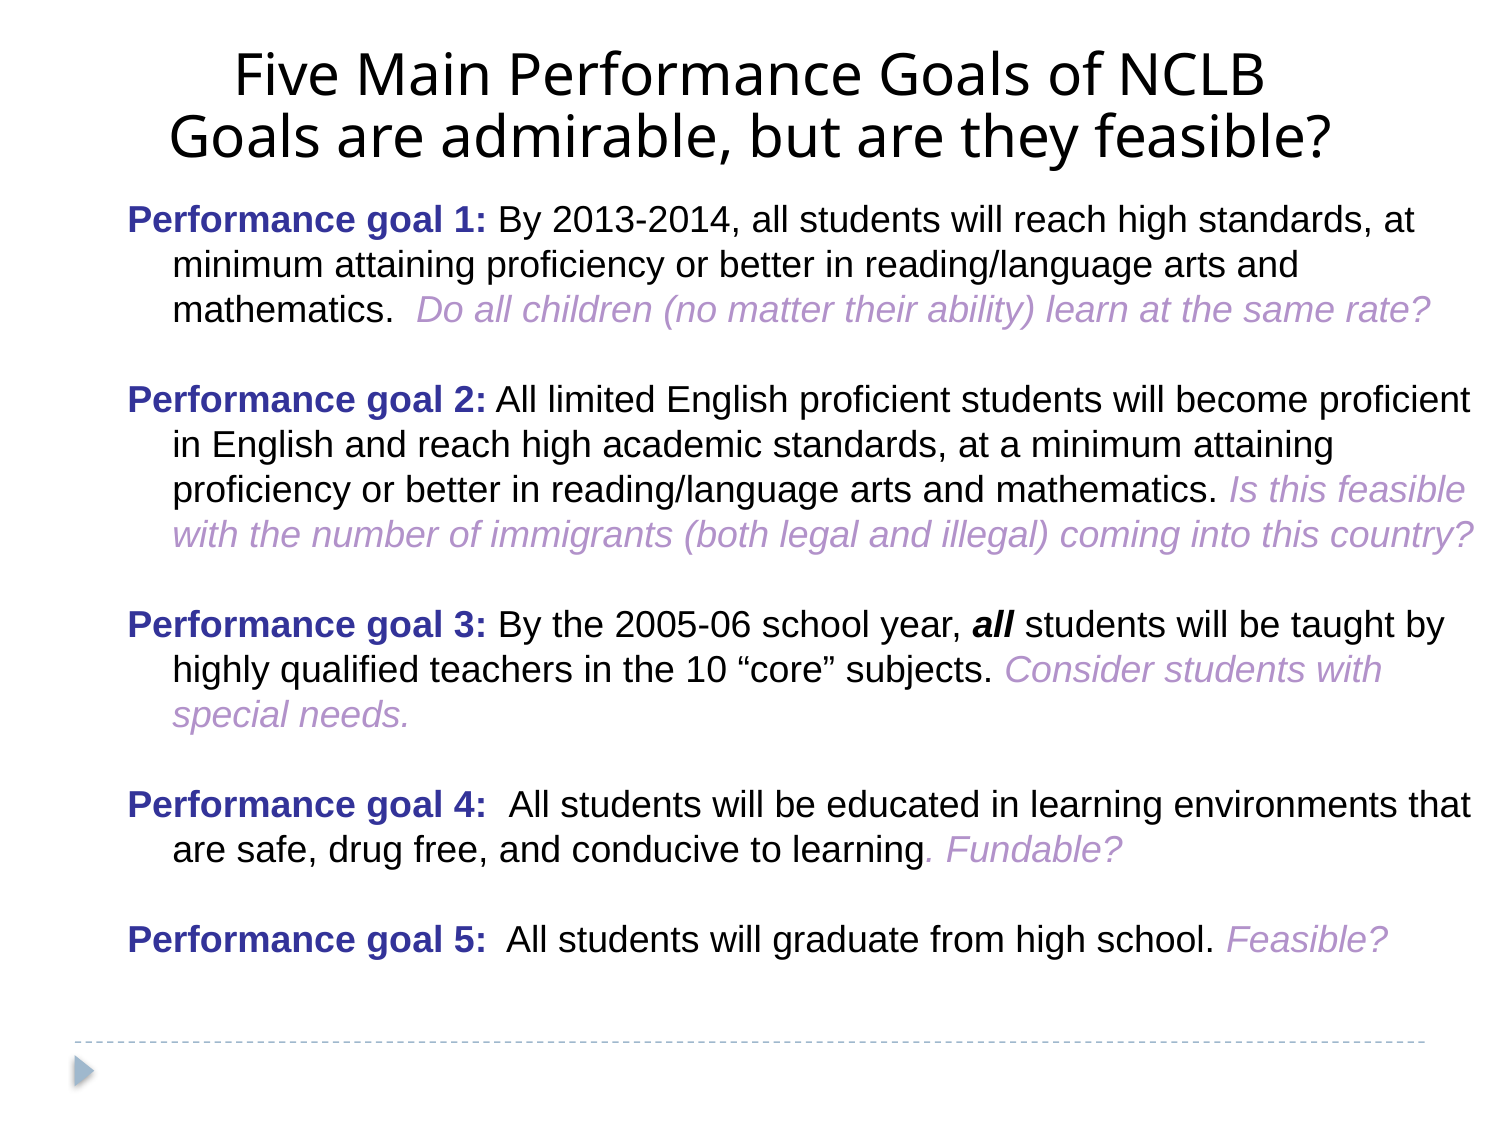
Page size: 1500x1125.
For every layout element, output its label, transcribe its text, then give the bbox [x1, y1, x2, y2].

list Five Main Performance Goals of NCLB Goals are admirable, but are they feasible? [0, 37, 1500, 263]
list Performance goal 1: By 2013-2014, all students will reach high standards, at minimum attaining proficiency or better in reading/language arts and mathematics. Do all children (no matter their ability) learn at the same rate? Performance goal 2: All limited English proficient students will become proficient in English and reach high academic standards, at a minimum attaining proficiency or better in reading/language arts and mathematics. Is this feasible with the number of immigrants (both legal and illegal) coming into this country? Performance goal 3: By the 2005-06 school year, all students will be taught by highly qualified teachers in the 10 “core” subjects. Consider students with special needs. Performance goal 4: All students will be educated in learning environments that are safe, drug free, and conducive to learning. Fundable? Performance goal 5: All students will graduate from high school. Feasible? [112, 187, 1500, 1063]
